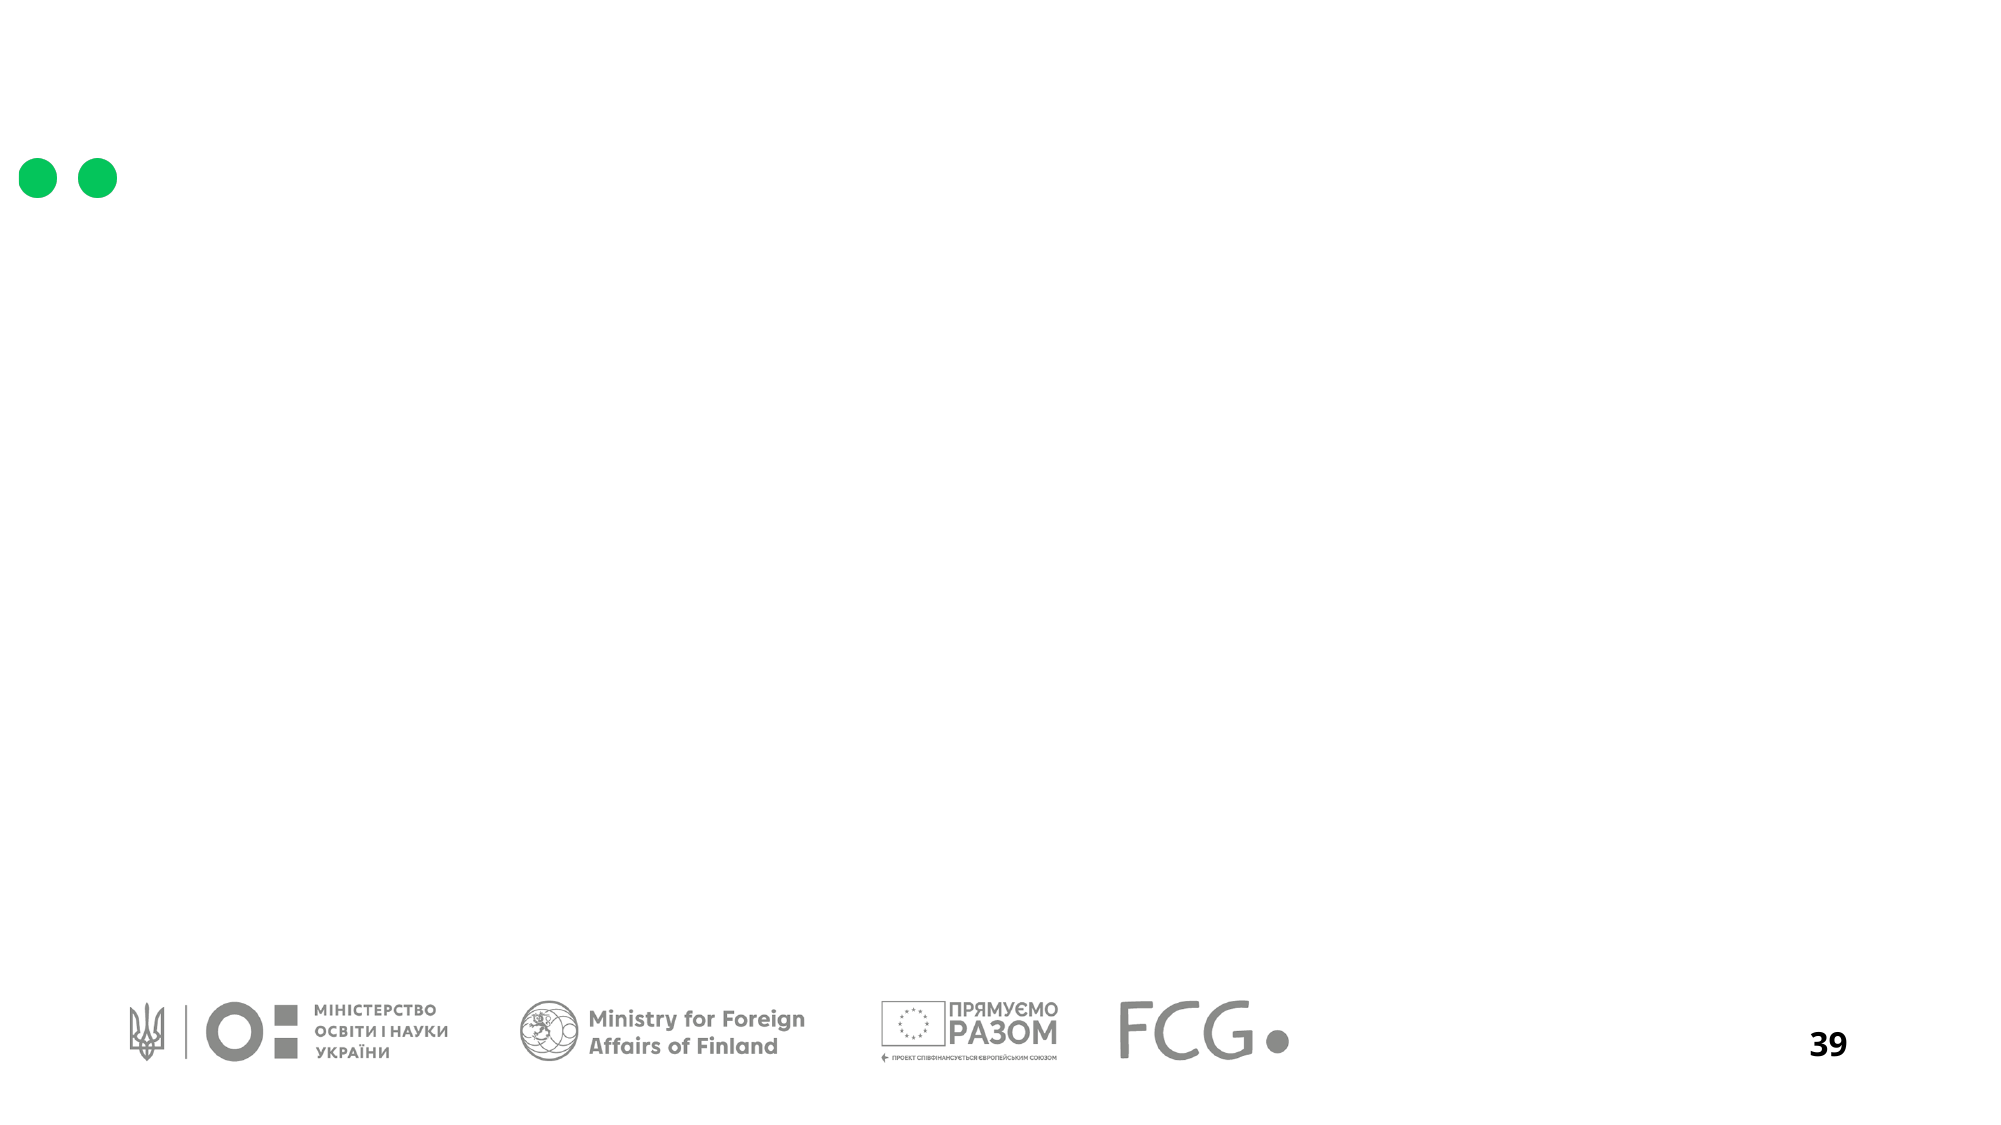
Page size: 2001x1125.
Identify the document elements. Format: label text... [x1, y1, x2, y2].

picture [42, 940, 1374, 1125]
picture [18, 158, 117, 198]
slide_number 39 [1736, 1015, 1863, 1076]
